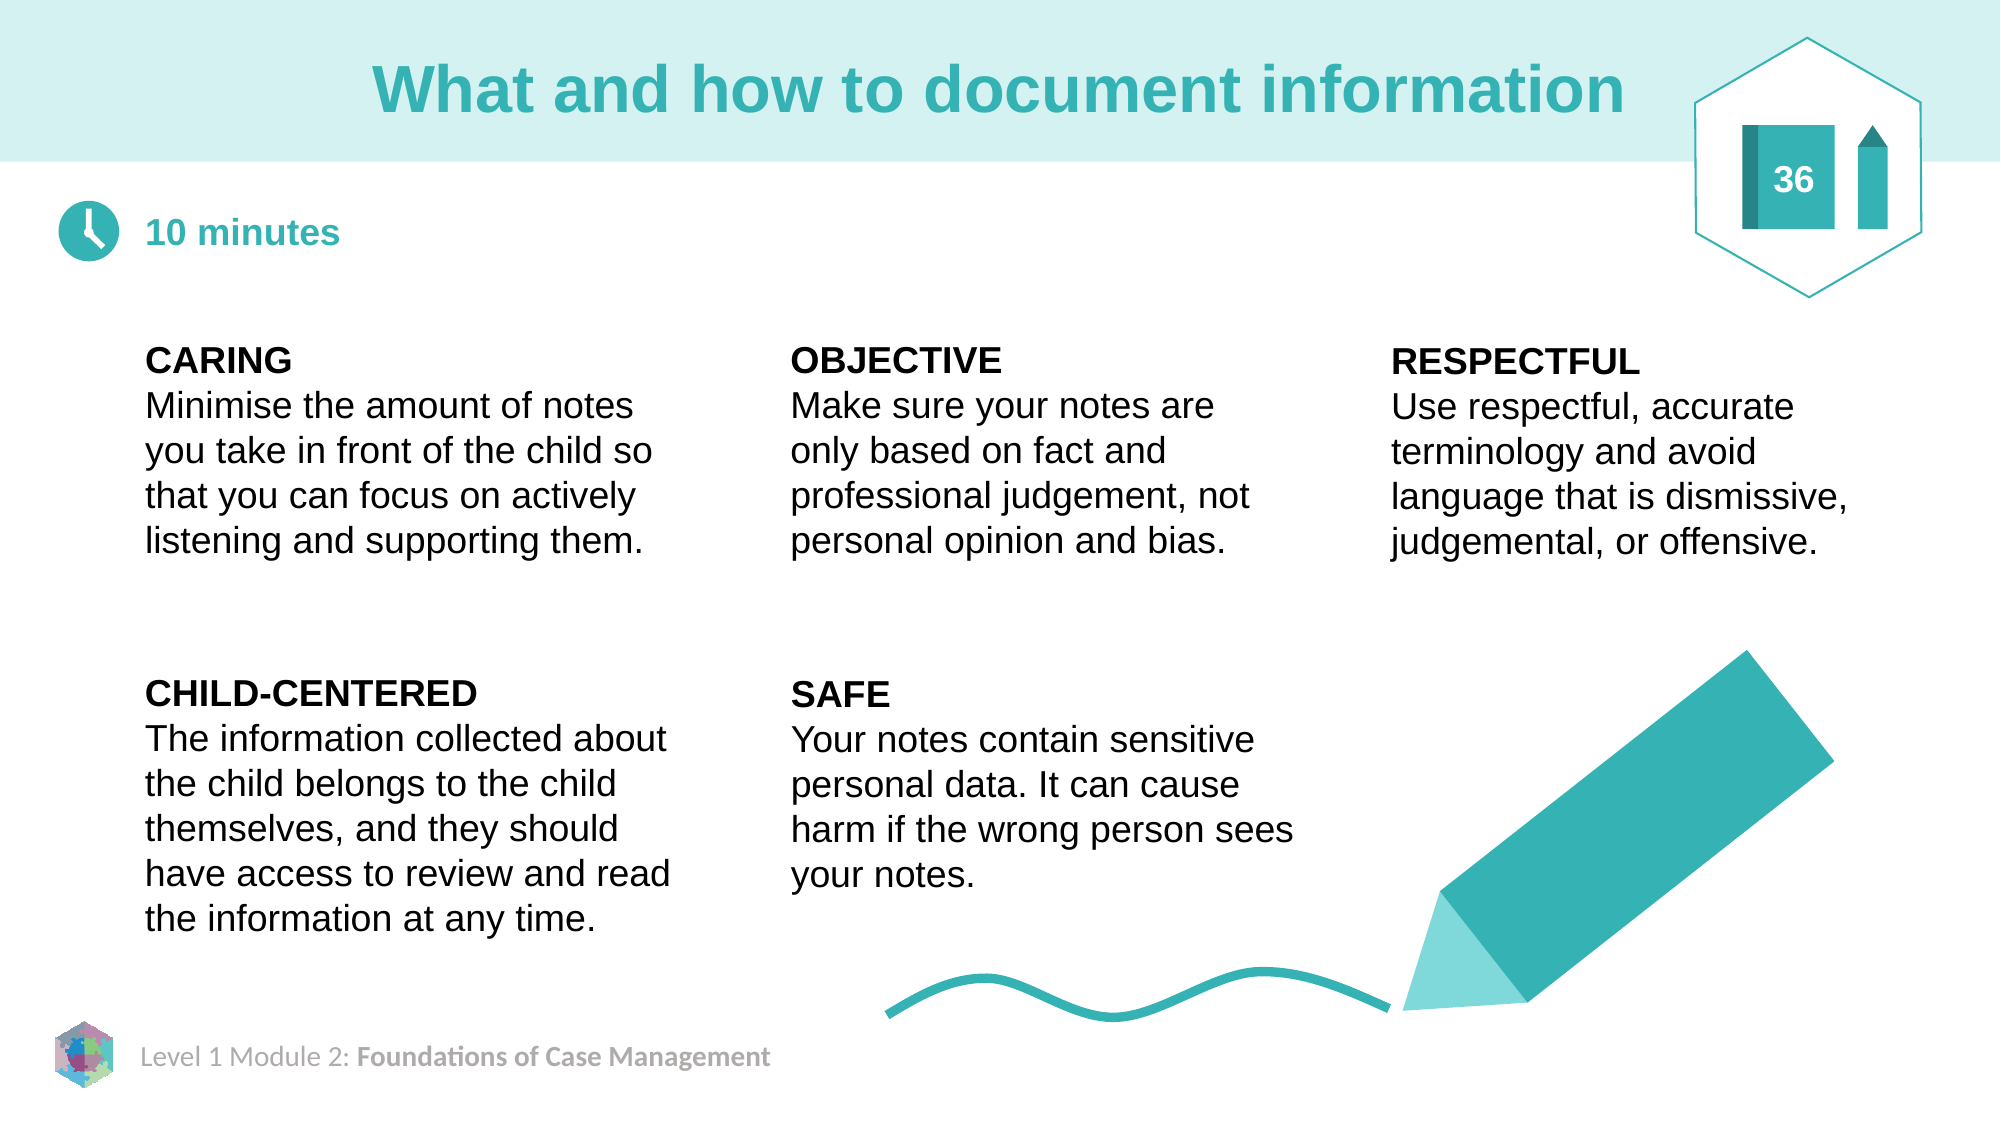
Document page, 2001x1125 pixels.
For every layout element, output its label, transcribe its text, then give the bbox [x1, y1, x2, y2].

text_box [886, 970, 1390, 1019]
text_box SAFE Your notes contain sensitive personal data. It can cause harm if the wrong person sees your notes. [775, 662, 1337, 902]
title What and how to document information [137, 19, 1863, 163]
text_box CHILD-CENTERED The information collected about the child belongs to the child themselves, and they should have access to review and read the information at any time. [130, 662, 698, 947]
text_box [58, 200, 120, 262]
text_box OBJECTIVE Make sure your notes are only based on fact and professional judgement, not personal opinion and bias. [775, 328, 1302, 569]
picture [55, 1021, 113, 1088]
text_box 10 minutes [130, 200, 386, 260]
text_box CARING Minimise the amount of notes you take in front of the child so that you can focus on actively listening and supporting them. [130, 328, 698, 569]
text_box RESPECTFUL Use respectful, accurate terminology and avoid language that is dismissive, judgemental, or offensive. [1376, 329, 1903, 569]
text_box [1677, 55, 1939, 280]
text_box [1525, 611, 1668, 1106]
